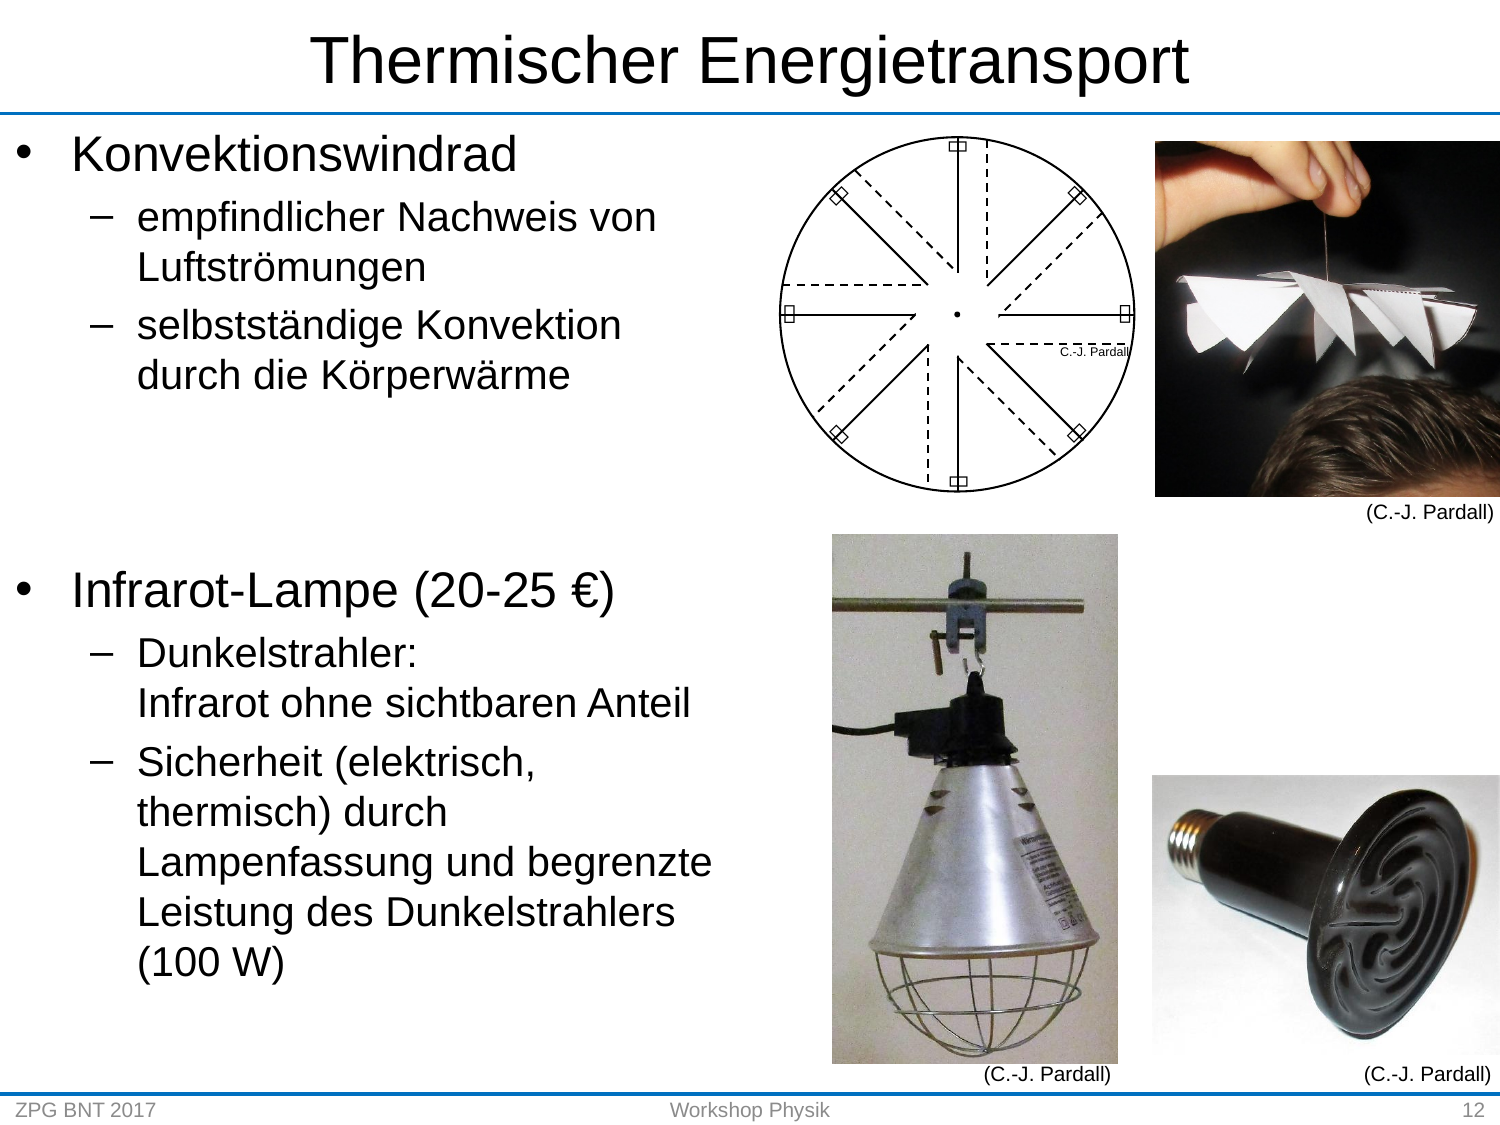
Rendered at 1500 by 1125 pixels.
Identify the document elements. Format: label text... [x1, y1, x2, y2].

slide_number 12 [1104, 1094, 1500, 1125]
title Thermischer Energietransport [0, 0, 1500, 114]
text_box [779, 136, 1135, 492]
list Konvektionswindrad empfindlicher Nachweis von Luftströmungen selbstständige Konvektion durch die Körperwärme Infrarot-Lampe (20-25 €) Dunkelstrahler: Infrarot ohne sichtbaren Anteil Sicherheit (elektrisch, thermisch) durch Lampenfassung und begrenzte Leistung des Dunkelstrahlers (100 W) [0, 113, 750, 1094]
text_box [832, 534, 1118, 1095]
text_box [1151, 774, 1500, 1095]
footer Workshop Physik [512, 1094, 988, 1125]
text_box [1154, 141, 1500, 533]
slide_number ZPG BNT 2017 [0, 1094, 408, 1125]
